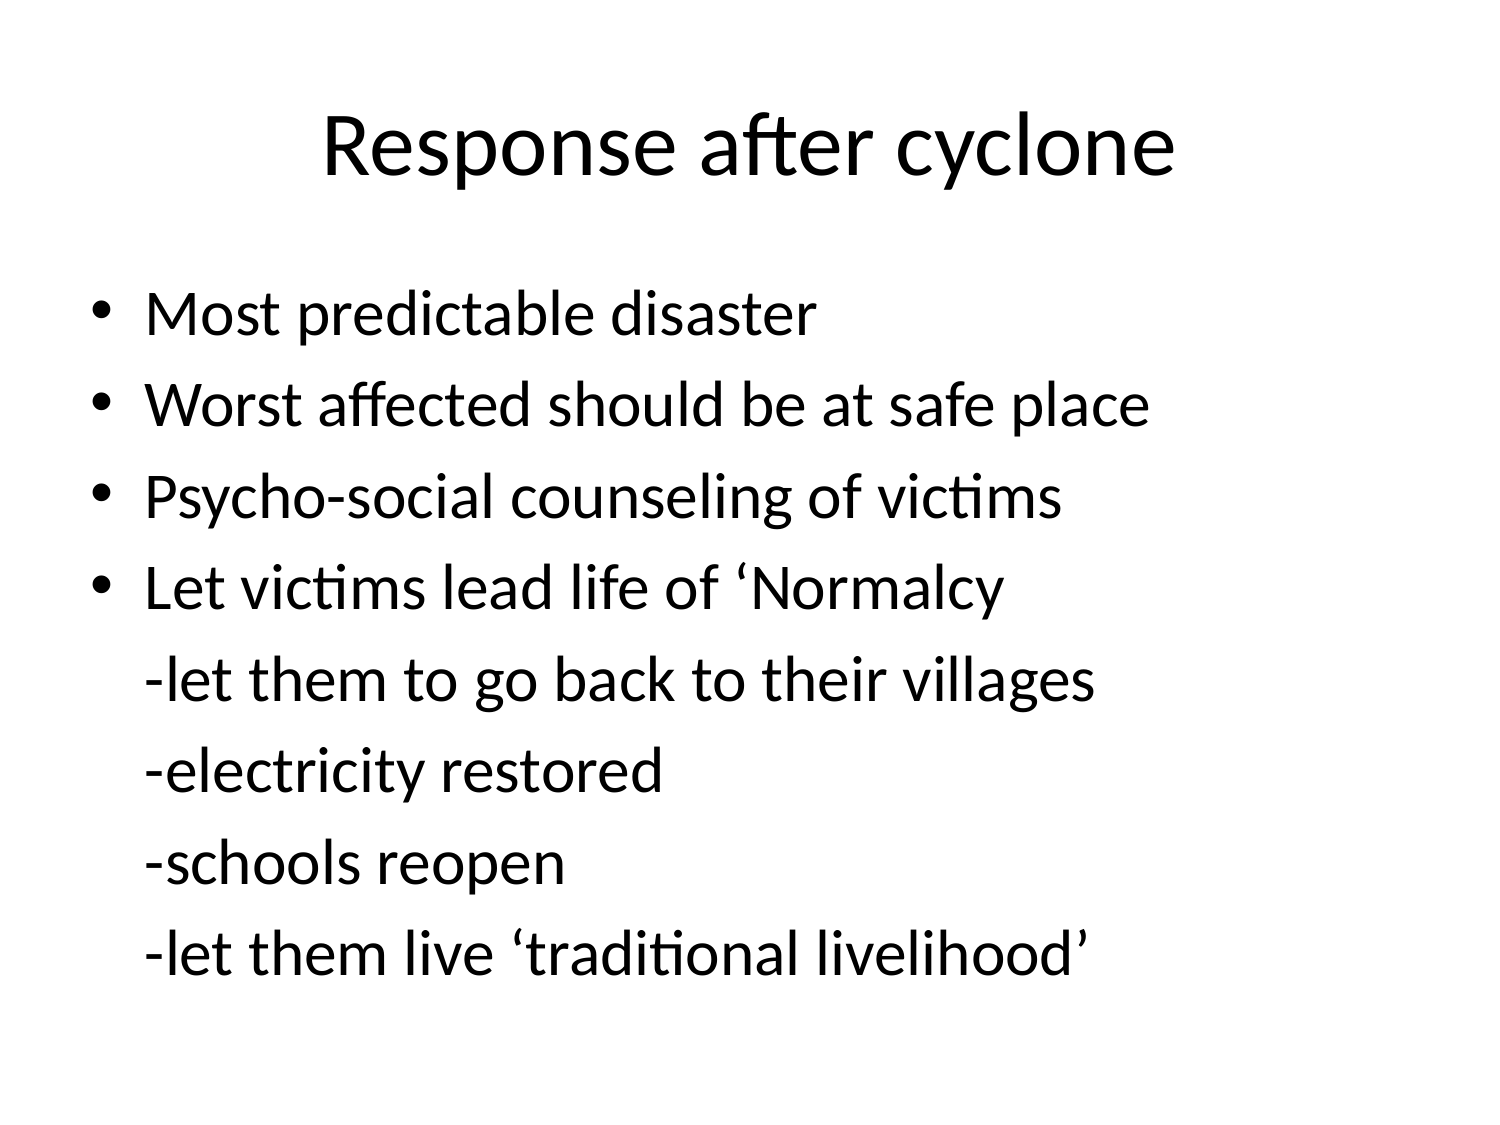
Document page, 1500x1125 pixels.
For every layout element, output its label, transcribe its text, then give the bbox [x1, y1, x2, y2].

list Most predictable disaster Worst affected should be at safe place Psycho-social counseling of victims Let victims lead life of ‘Normalcy -let them to go back to their villages -electricity restored -schools reopen -let them live ‘traditional livelihood’ [75, 262, 1425, 1005]
title Response after cyclone [75, 45, 1425, 233]
